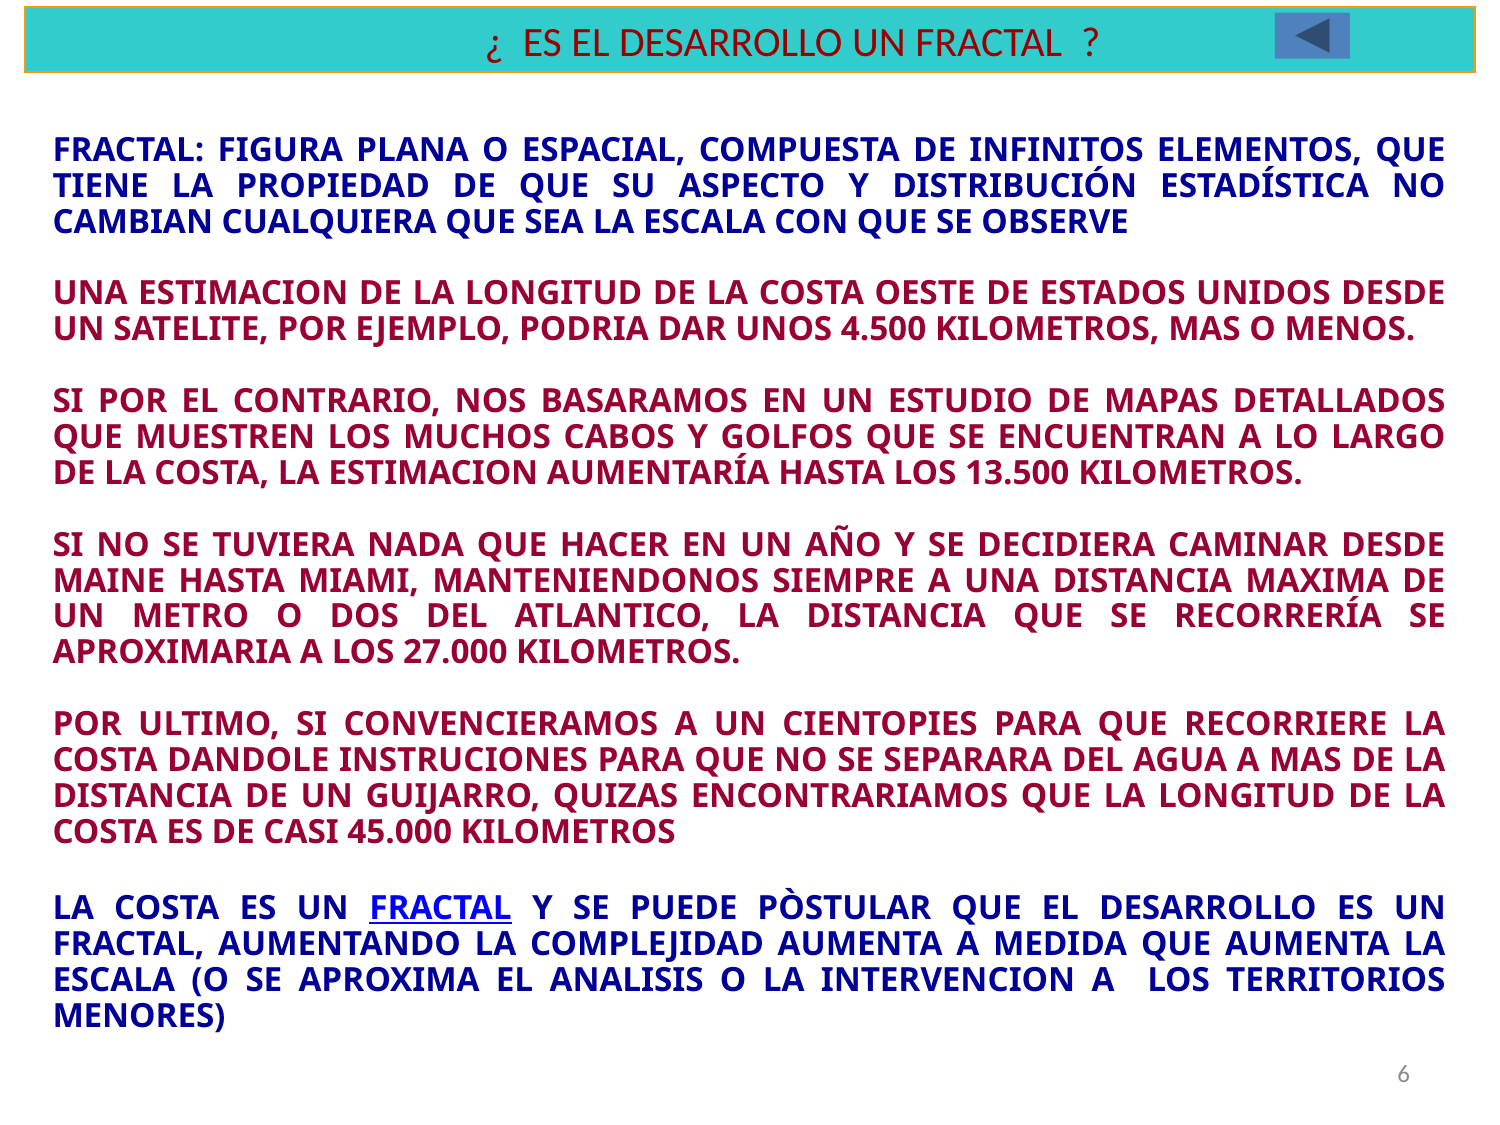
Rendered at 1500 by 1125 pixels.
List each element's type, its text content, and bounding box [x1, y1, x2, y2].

slide_number 6 [1074, 1042, 1425, 1103]
list FRACTAL: FIGURA PLANA O ESPACIAL, COMPUESTA DE INFINITOS ELEMENTOS, QUE TIENE LA PROPIEDAD DE QUE SU ASPECTO Y DISTRIBUCIÓN ESTADÍSTICA NO CAMBIAN CUALQUIERA QUE SEA LA ESCALA CON QUE SE OBSERVE UNA ESTIMACION DE LA LONGITUD DE LA COSTA OESTE DE ESTADOS UNIDOS DESDE UN SATELITE, POR EJEMPLO, PODRIA DAR UNOS 4.500 KILOMETROS, MAS O MENOS. SI POR EL CONTRARIO, NOS BASARAMOS EN UN ESTUDIO DE MAPAS DETALLADOS QUE MUESTREN LOS MUCHOS CABOS Y GOLFOS QUE SE ENCUENTRAN A LO LARGO DE LA COSTA, LA ESTIMACION AUMENTARÍA HASTA LOS 13.500 KILOMETROS. SI NO SE TUVIERA NADA QUE HACER EN UN AÑO Y SE DECIDIERA CAMINAR DESDE MAINE HASTA MIAMI, MANTENIENDONOS SIEMPRE A UNA DISTANCIA MAXIMA DE UN METRO O DOS DEL ATLANTICO, LA DISTANCIA QUE SE RECORRERÍA SE APROXIMARIA A LOS 27.000 KILOMETROS. POR ULTIMO, SI CONVENCIERAMOS A UN CIENTOPIES PARA QUE RECORRIERE LA COSTA DANDOLE INSTRUCIONES PARA QUE NO SE SEPARARA DEL AGUA A MAS DE LA DISTANCIA DE UN GUIJARRO, QUIZAS ENCONTRARIAMOS QUE LA LONGITUD DE LA COSTA ES DE CASI 45.000 KILOMETROS LA COSTA ES UN FRACTAL Y SE PUEDE PÒSTULAR QUE EL DESARROLLO ES UN FRACTAL, AUMENTANDO LA COMPLEJIDAD AUMENTA A MEDIDA QUE AUMENTA LA ESCALA (O SE APROXIMA EL ANALISIS O LA INTERVENCION A LOS TERRITORIOS MENORES) [37, 125, 1463, 1125]
text_box [1274, 12, 1350, 59]
text_box ¿ ES EL DESARROLLO UN FRACTAL ? [24, 7, 1475, 72]
